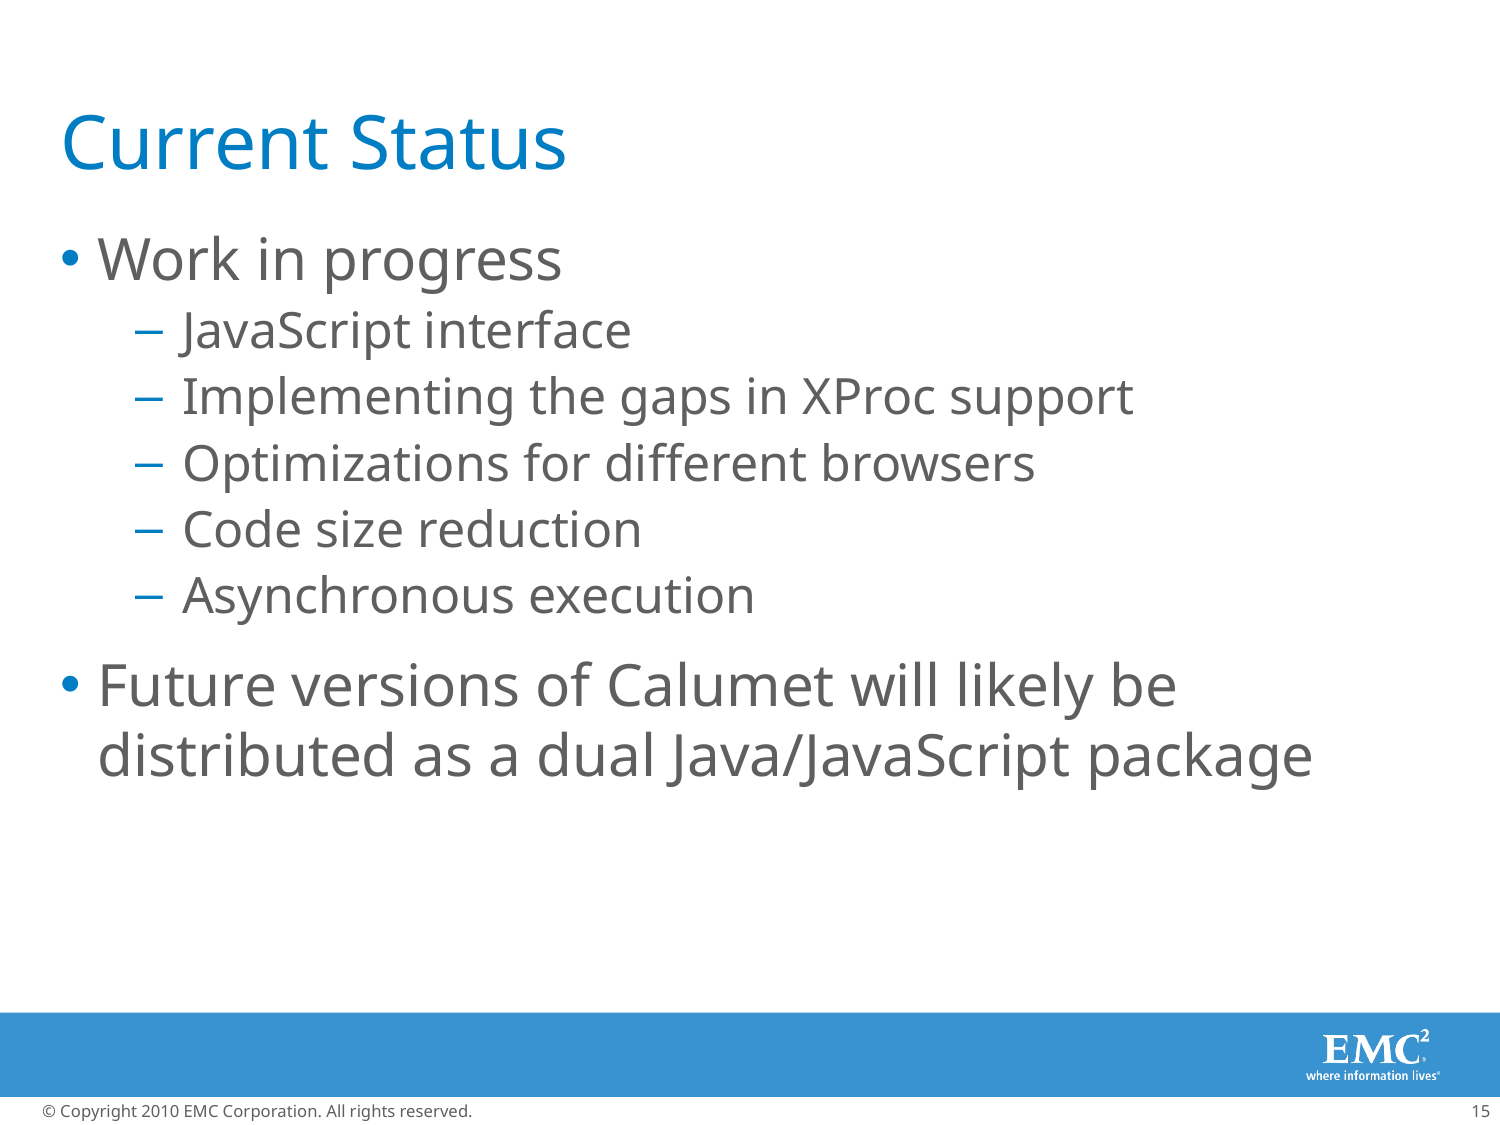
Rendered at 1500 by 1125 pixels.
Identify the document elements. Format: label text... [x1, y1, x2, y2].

list Work in progress JavaScript interface Implementing the gaps in XProc support Optimizations for different browsers Code size reduction Asynchronous execution Future versions of Calumet will likely be distributed as a dual Java/JavaScript package [60, 222, 1440, 975]
picture [1306, 1029, 1440, 1080]
title Current Status [60, 33, 1440, 185]
